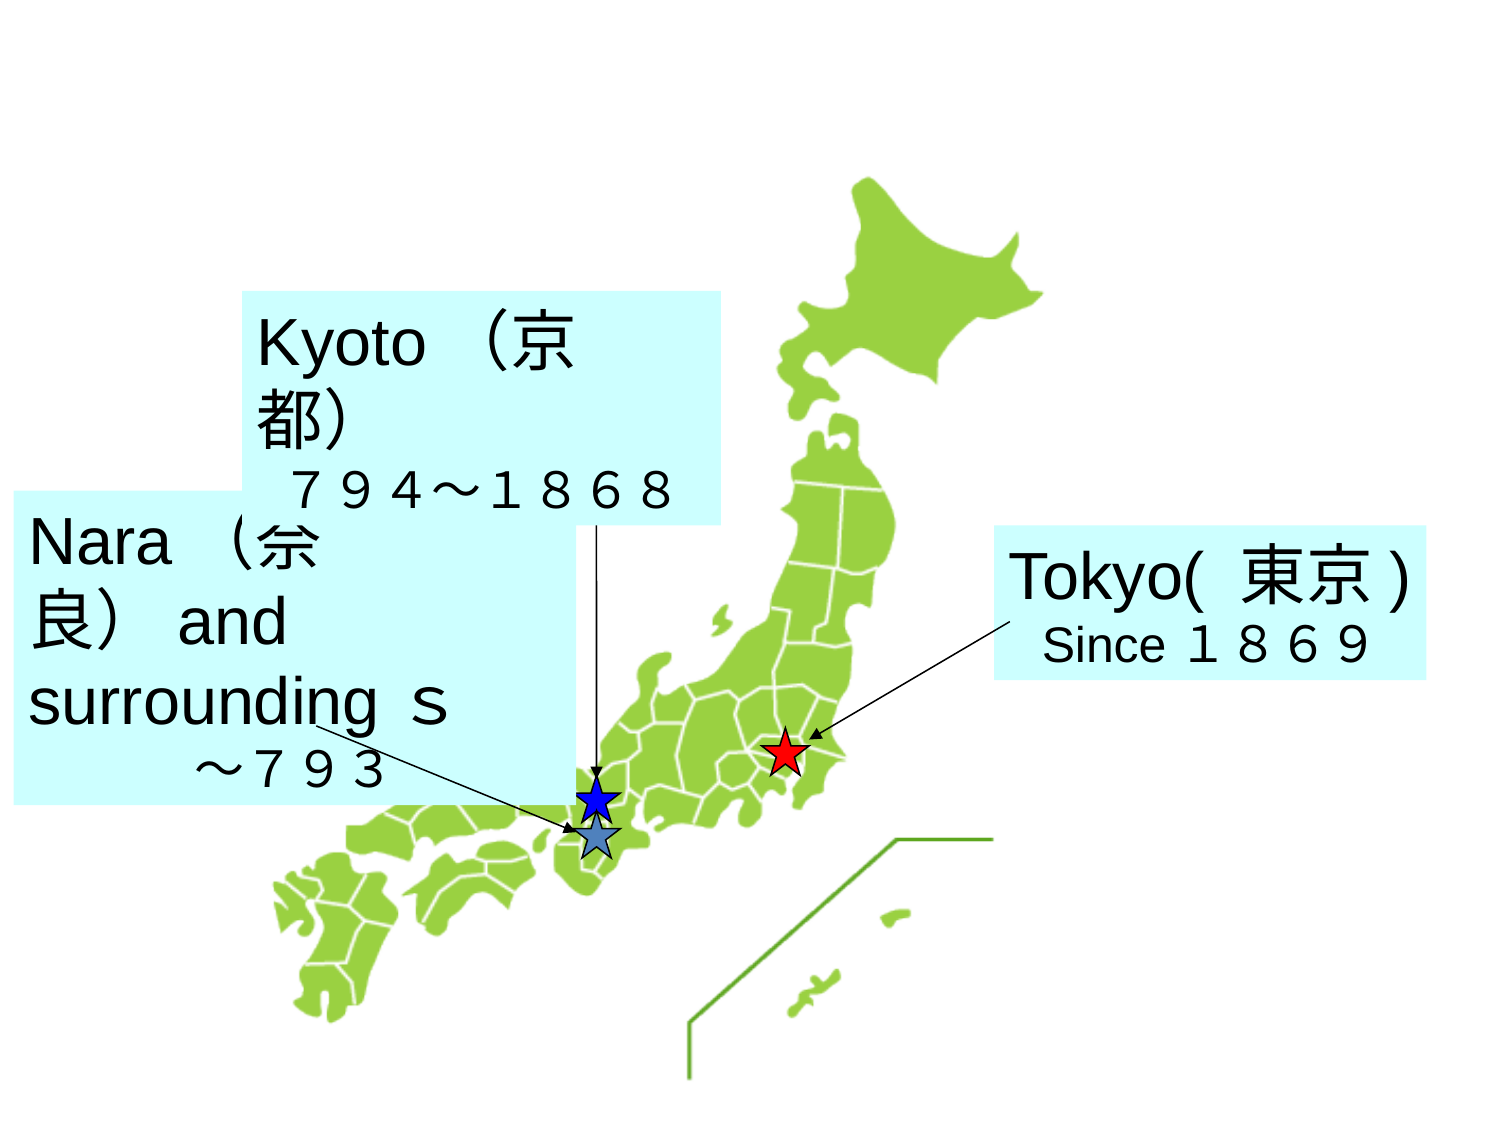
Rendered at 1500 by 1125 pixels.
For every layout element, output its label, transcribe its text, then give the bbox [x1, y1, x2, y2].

text_box Nara（奈良）and surroundingｓ ～７９３ [13, 490, 177, 806]
text_box Tokyo( 東京) Since１８６９ [1132, 525, 1427, 681]
picture [182, 136, 1128, 1125]
